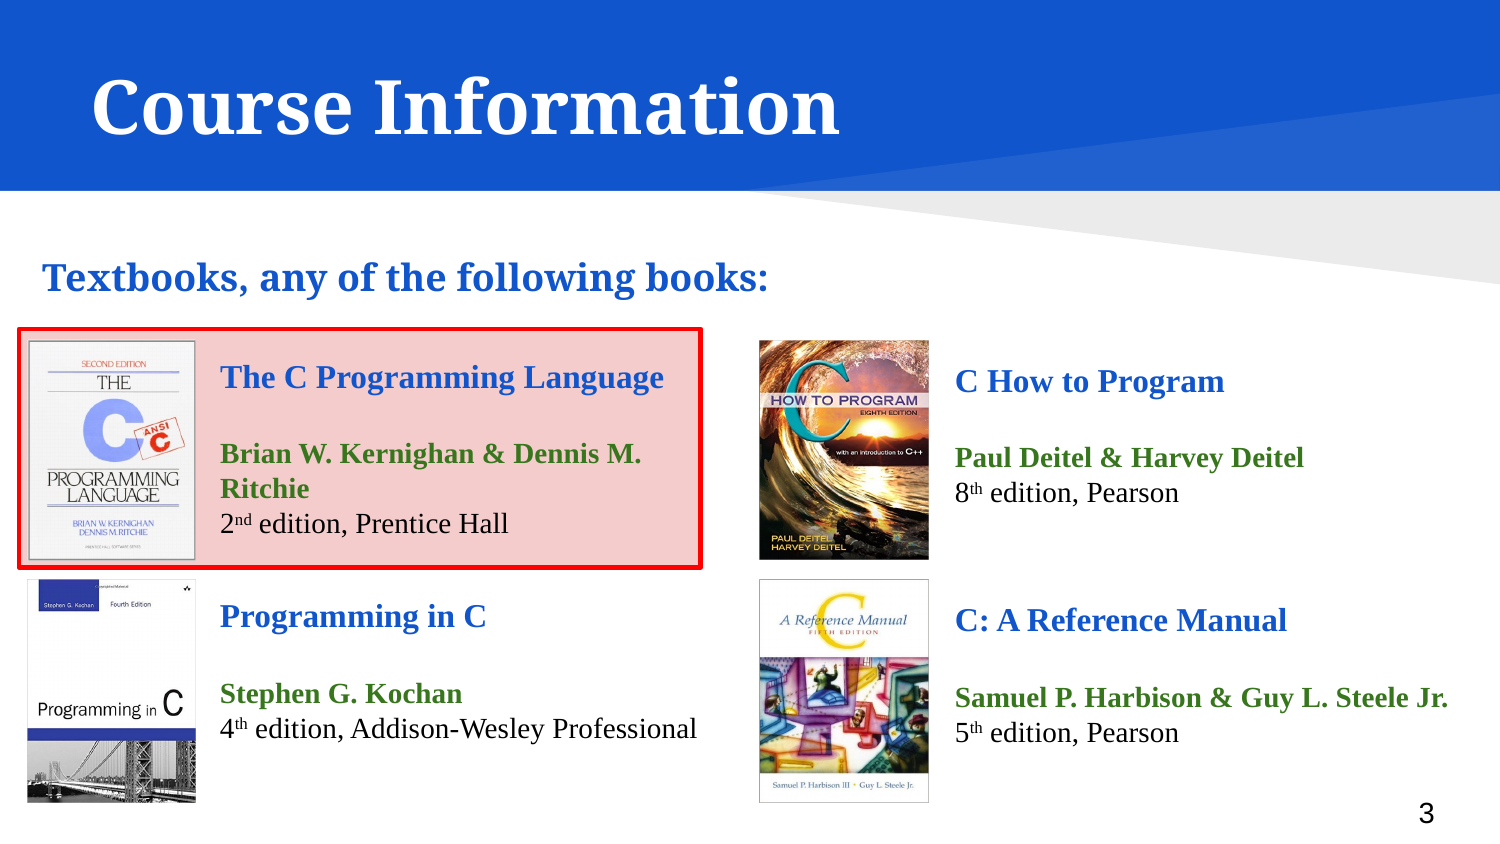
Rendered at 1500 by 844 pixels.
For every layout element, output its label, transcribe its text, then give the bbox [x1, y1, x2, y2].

text_box Textbooks, any of the following books: [27, 238, 1428, 336]
text_box The C Programming Language Brian W. Kernighan & Dennis M. Ritchie 2nd edition, Prentice Hall [205, 340, 685, 564]
title Course Information [75, 33, 1425, 175]
picture [759, 340, 929, 561]
text_box [19, 328, 701, 568]
picture [759, 579, 929, 803]
picture [26, 339, 196, 561]
text_box C How to Program Paul Deitel & Harvey Deitel 8th edition, Pearson [939, 343, 1483, 568]
text_box C: A Reference Manual Samuel P. Harbison & Guy L. Steele Jr. 5th edition, Pearson [939, 583, 1483, 807]
picture [26, 579, 196, 804]
text_box Programming in C Stephen G. Kochan 4th edition, Addison-Wesley Professional [205, 579, 748, 803]
slide_number ‹#› [1403, 779, 1494, 844]
